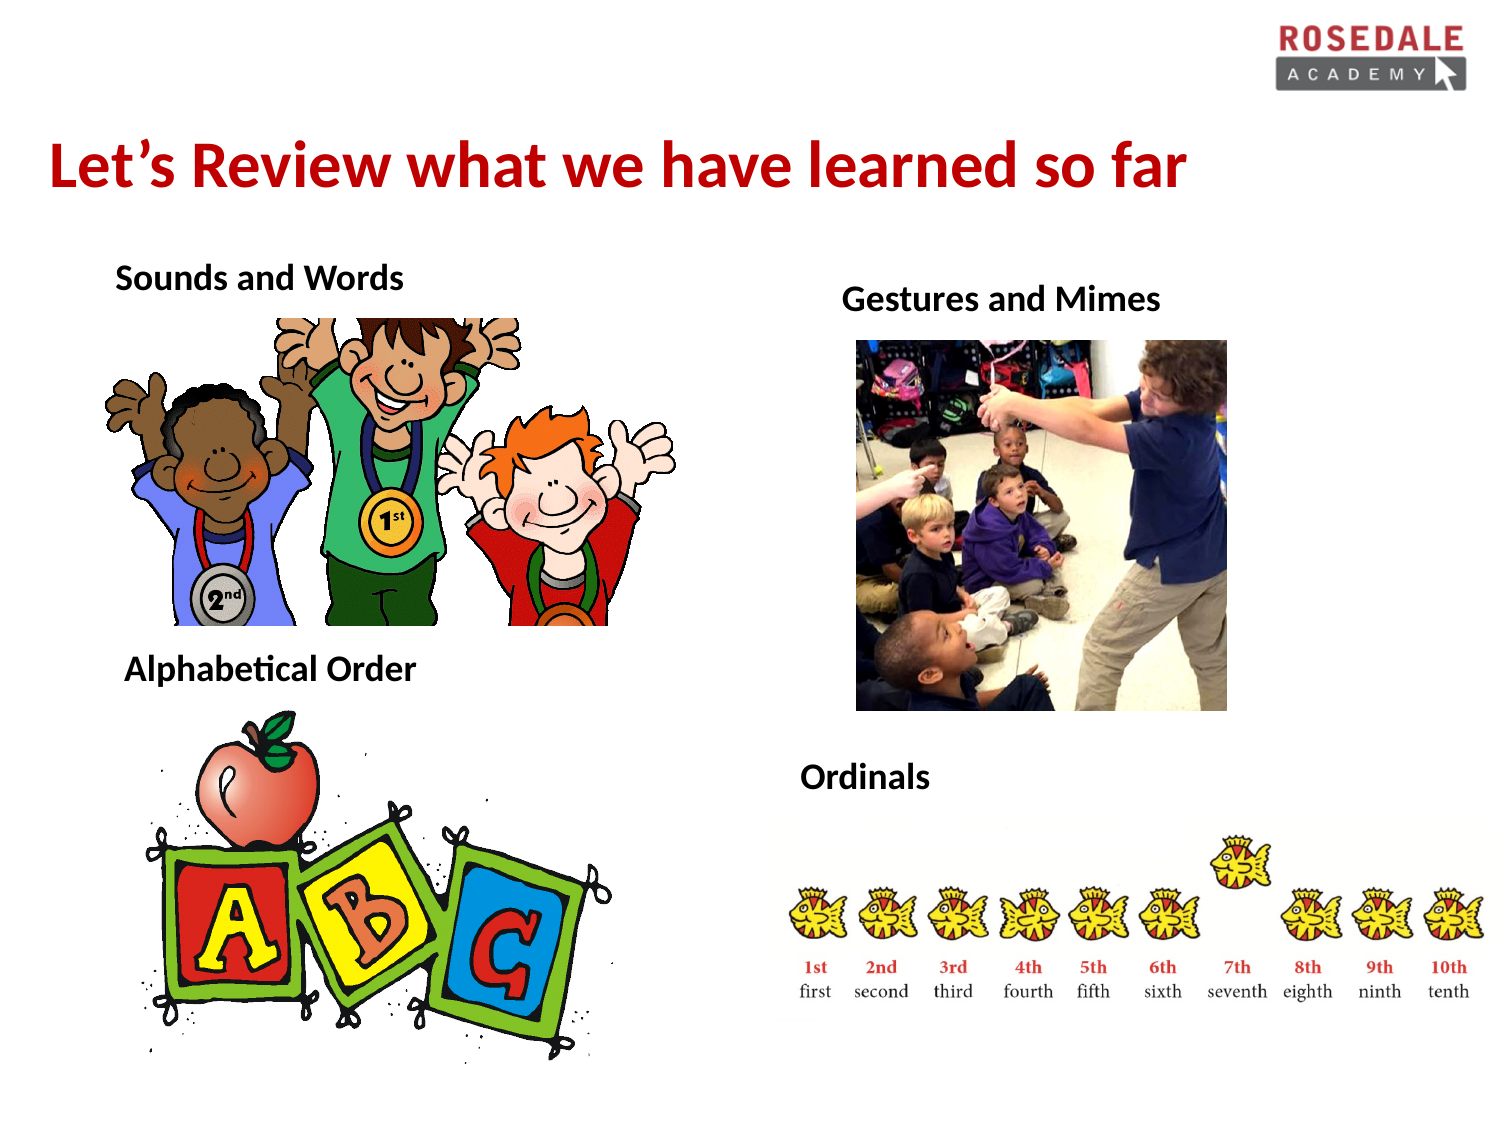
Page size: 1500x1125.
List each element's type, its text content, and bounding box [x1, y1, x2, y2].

text_box Gestures and Mimes [827, 266, 1347, 327]
list Ordinals [785, 734, 1424, 805]
picture [773, 822, 1495, 1021]
text_box Alphabetical Order [109, 636, 433, 697]
picture [141, 710, 613, 1064]
title Let’s Review what we have learned so far [34, 88, 1270, 244]
picture [1269, 19, 1472, 96]
list Sounds and Words [100, 205, 736, 306]
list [100, 318, 685, 626]
picture [856, 340, 1227, 711]
